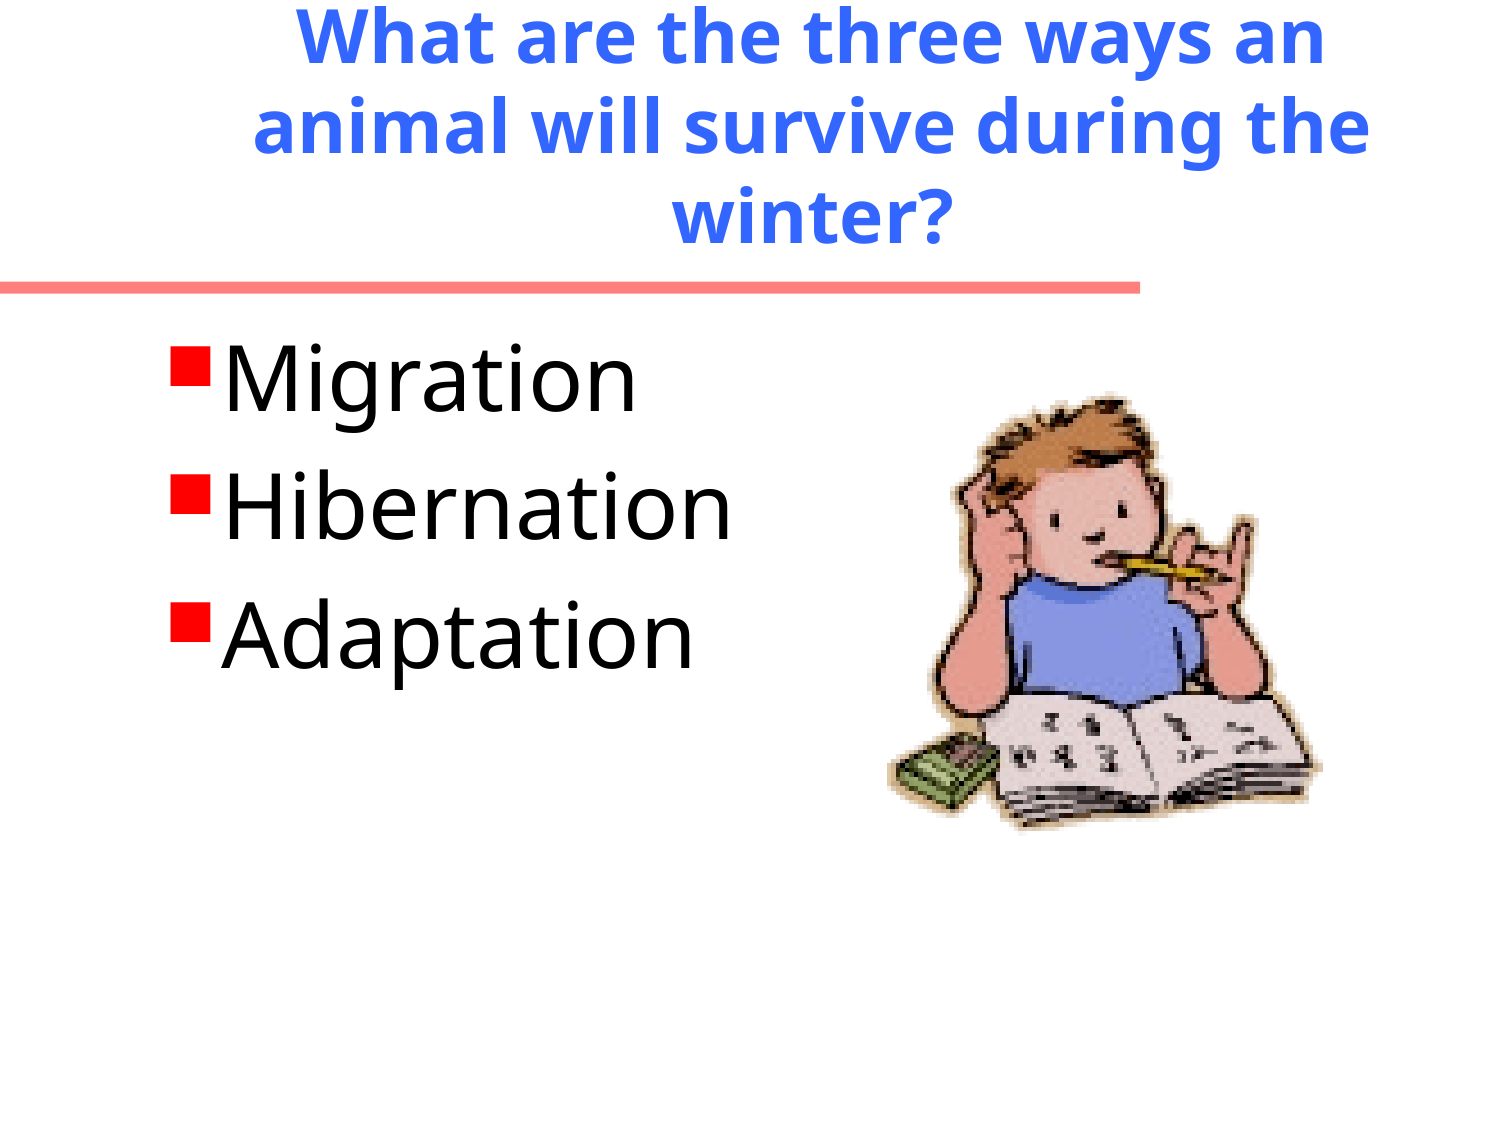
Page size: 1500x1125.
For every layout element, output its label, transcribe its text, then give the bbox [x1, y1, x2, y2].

picture [887, 387, 1323, 841]
title What are the three ways an animal will survive during the winter? [142, 70, 1483, 267]
list Migration Hibernation Adaptation [149, 312, 1481, 1001]
